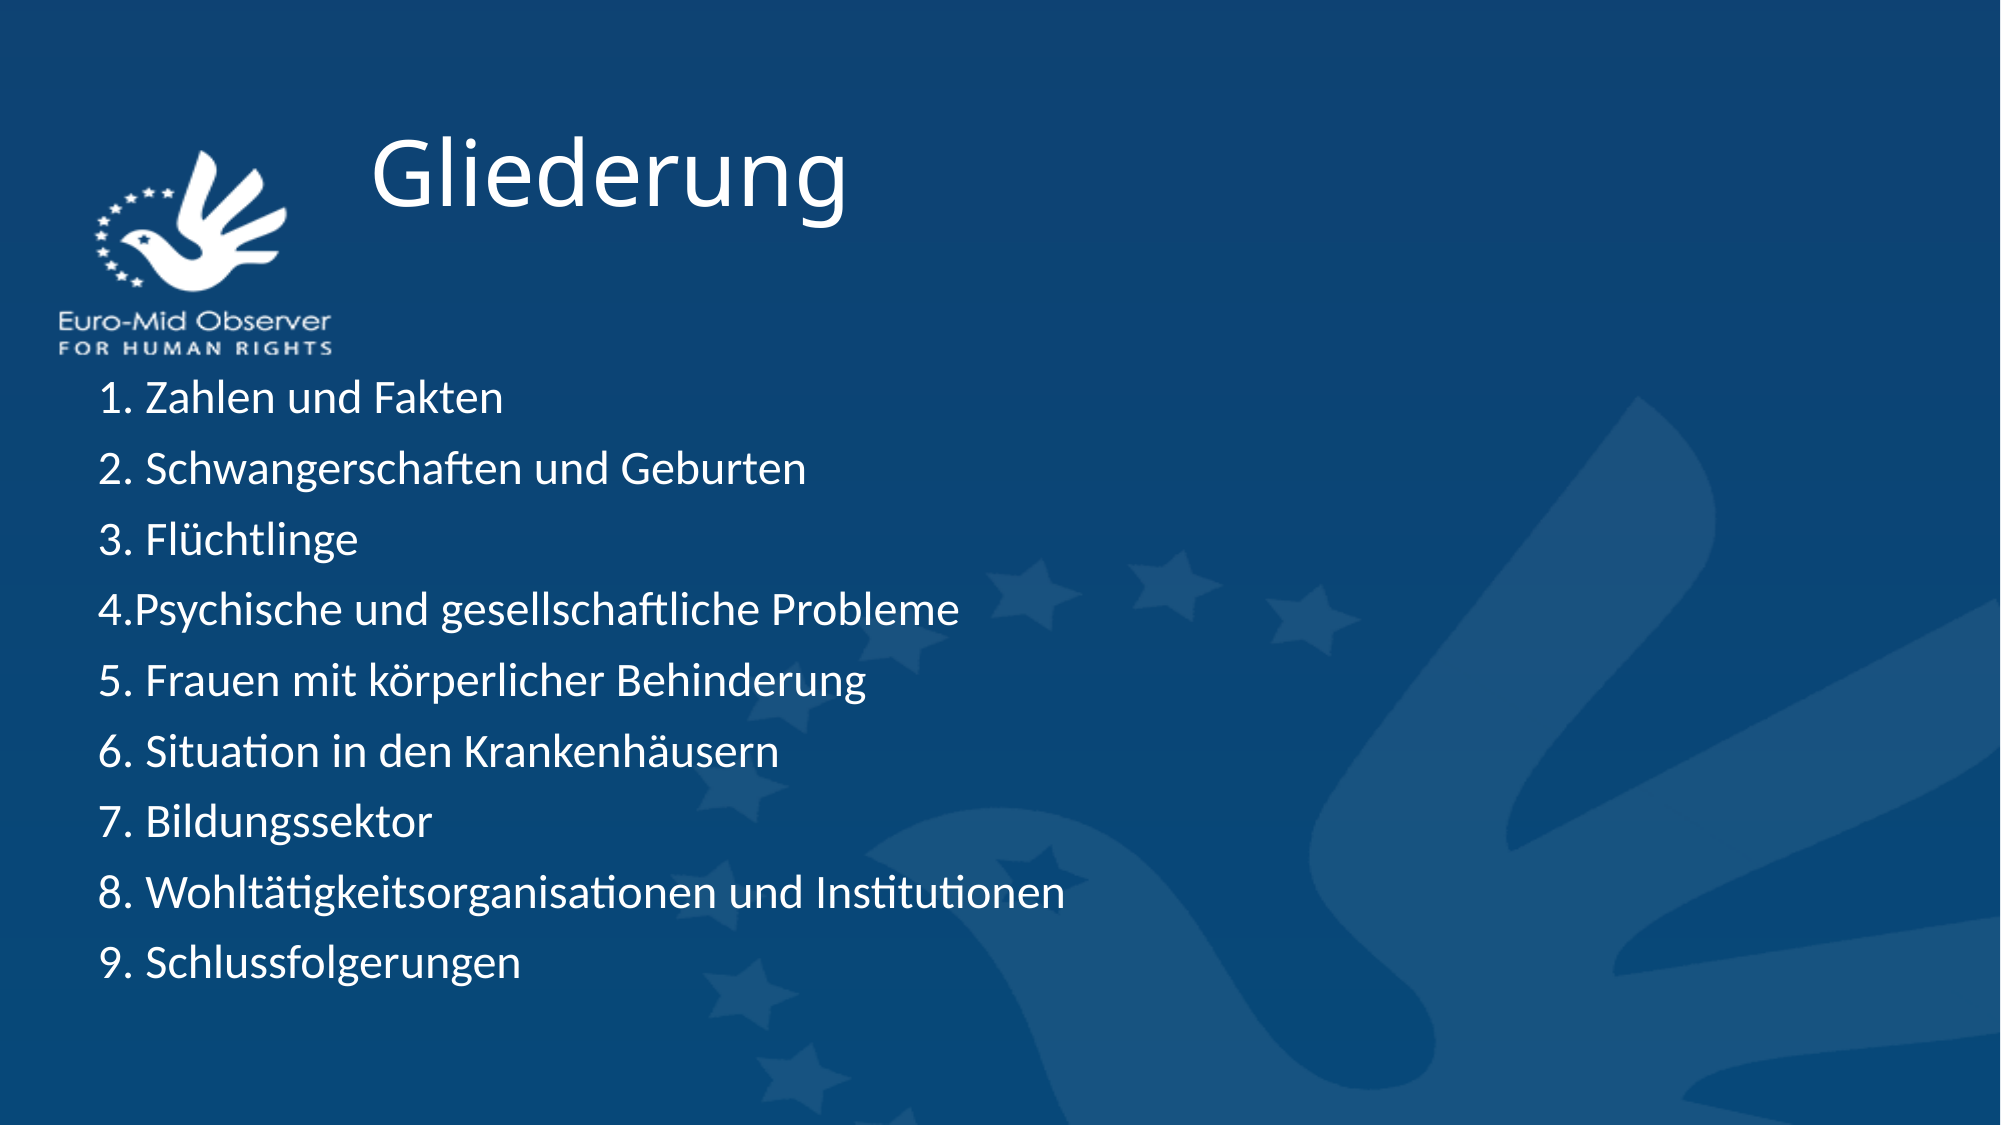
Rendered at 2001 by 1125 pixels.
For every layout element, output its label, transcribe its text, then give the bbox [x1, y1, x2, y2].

picture [0, 0, 2001, 1125]
list 1. Zahlen und Fakten 2. Schwangerschaften und Geburten 3. Flüchtlinge 4.Psychische und gesellschaftliche Probleme 5. Frauen mit körperlicher Behinderung 6. Situation in den Krankenhäusern 7. Bildungssektor 8. Wohltätigkeitsorganisationen und Institutionen 9. Schlussfolgerungen [82, 364, 1529, 1004]
title Gliederung [353, 67, 2000, 286]
